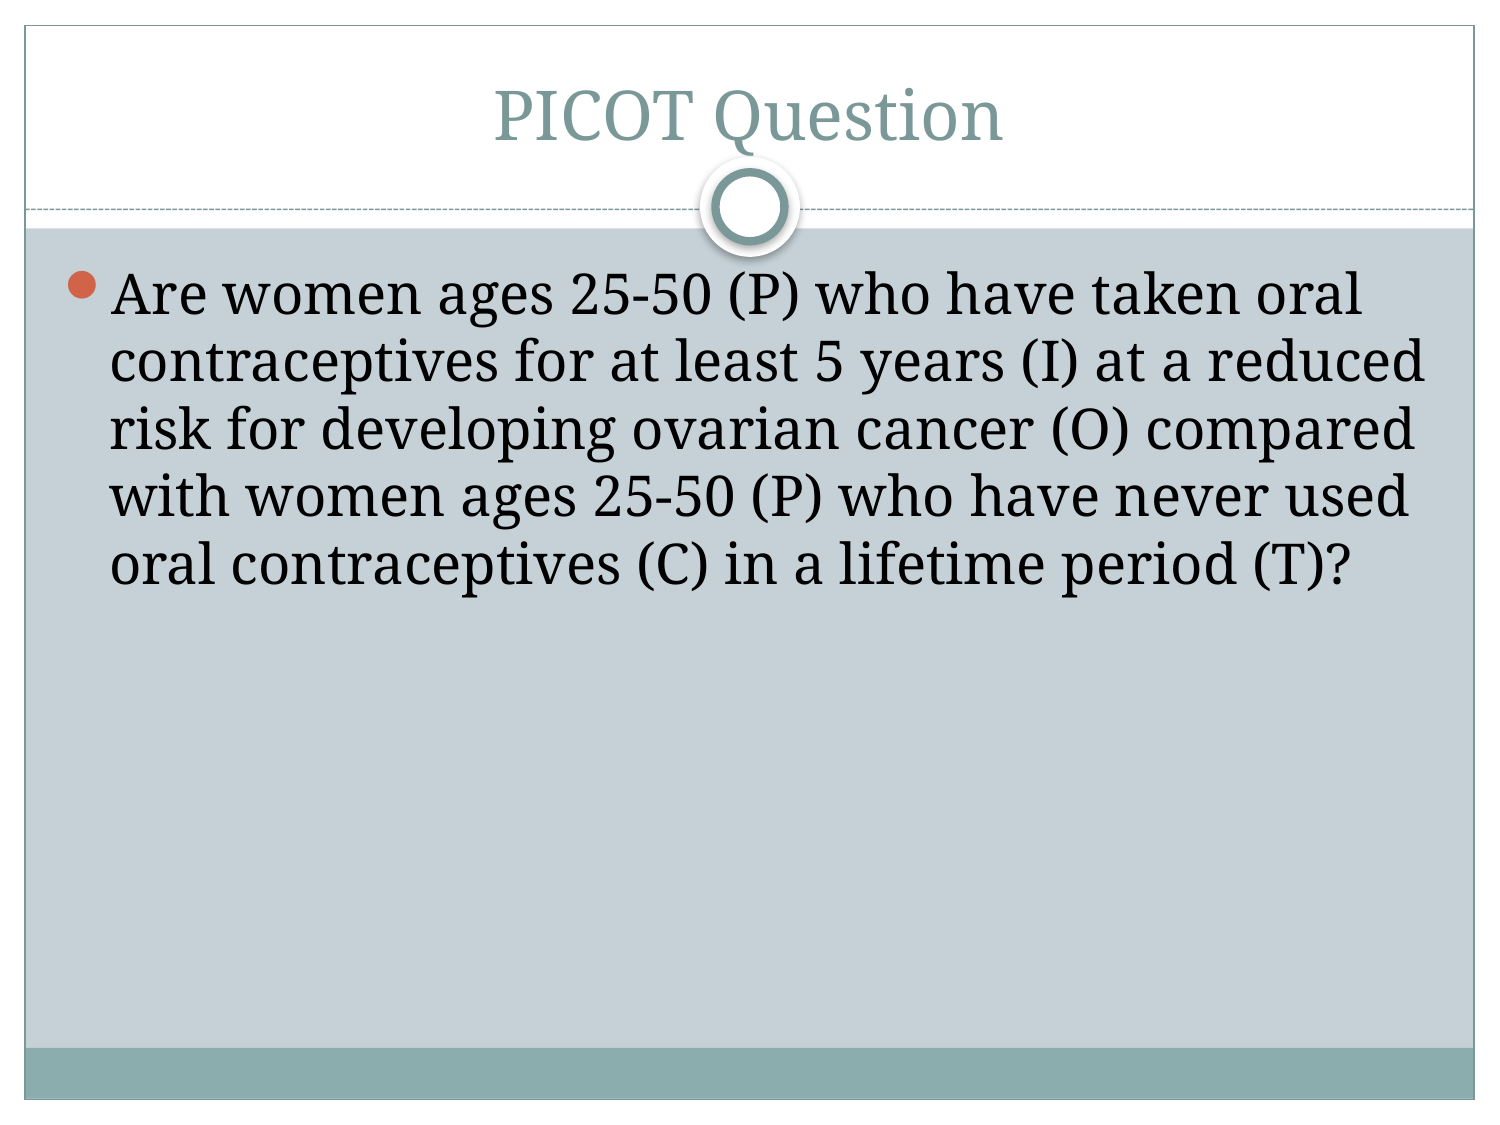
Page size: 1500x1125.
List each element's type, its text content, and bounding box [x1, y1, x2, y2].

title PICOT Question [49, 37, 1450, 162]
list Are women ages 25-50 (P) who have taken oral contraceptives for at least 5 years (I) at a reduced risk for developing ovarian cancer (O) compared with women ages 25-50 (P) who have never used oral contraceptives (C) in a lifetime period (T)? [49, 250, 1445, 1001]
